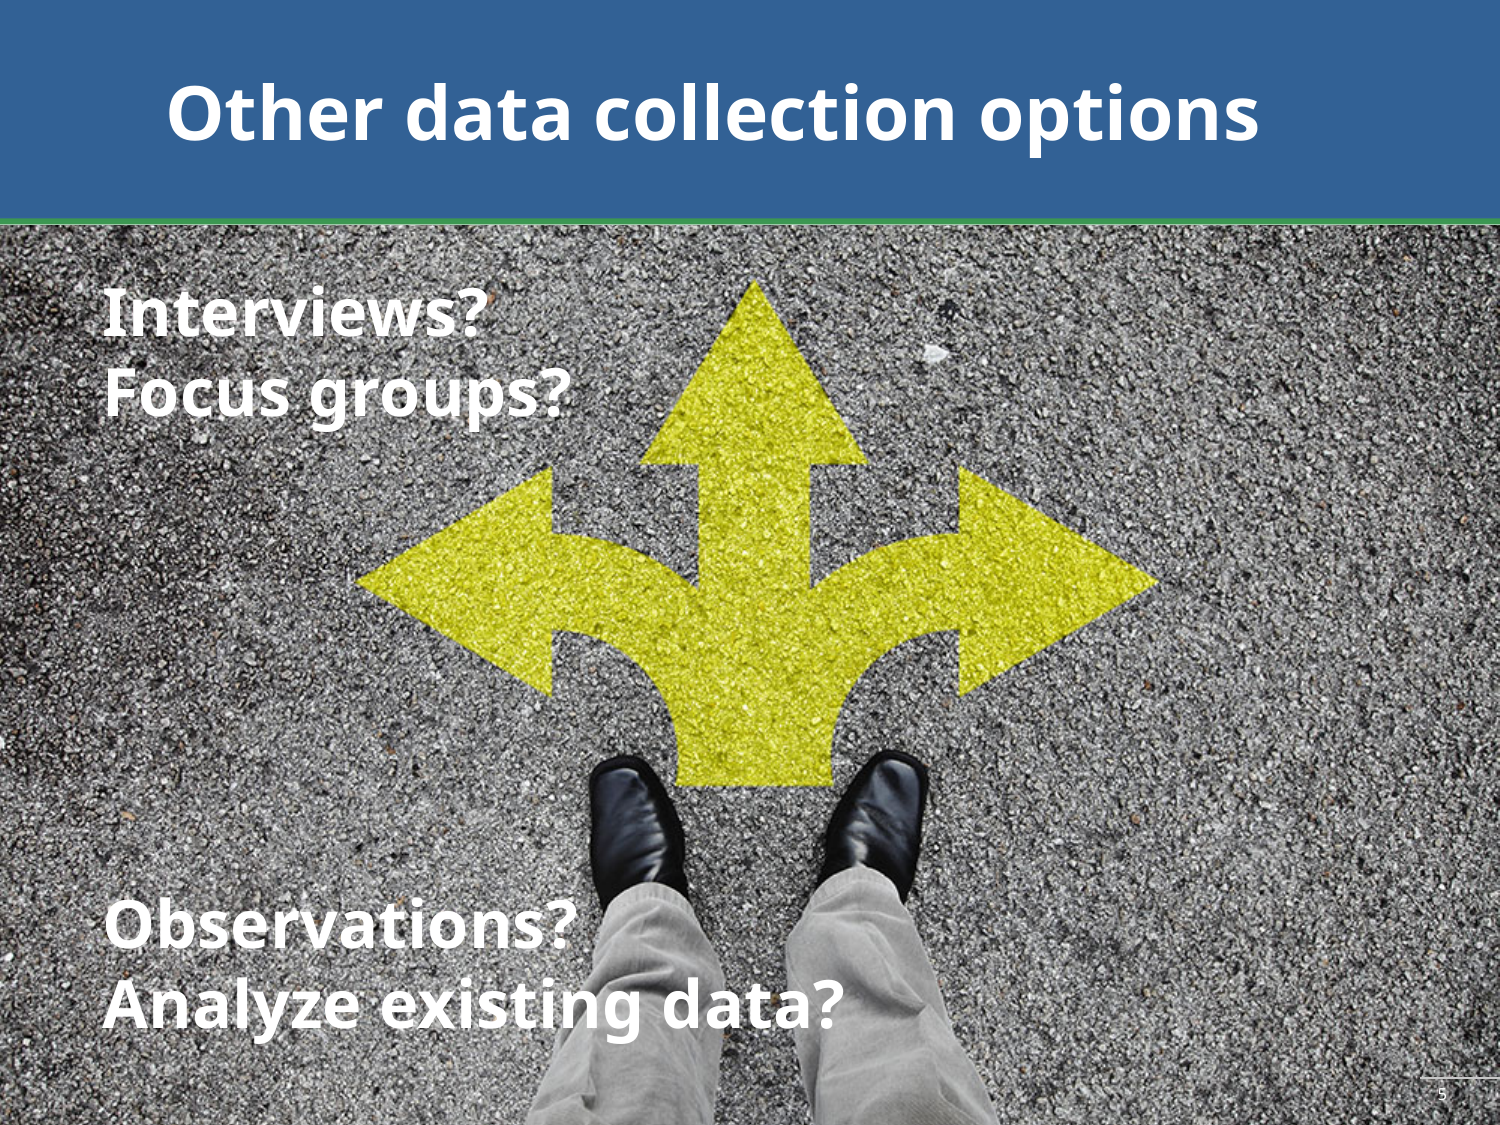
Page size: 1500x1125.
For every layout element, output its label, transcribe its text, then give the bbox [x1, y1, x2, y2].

title Other data collection options [150, 0, 1350, 221]
picture [0, 0, 1500, 1125]
